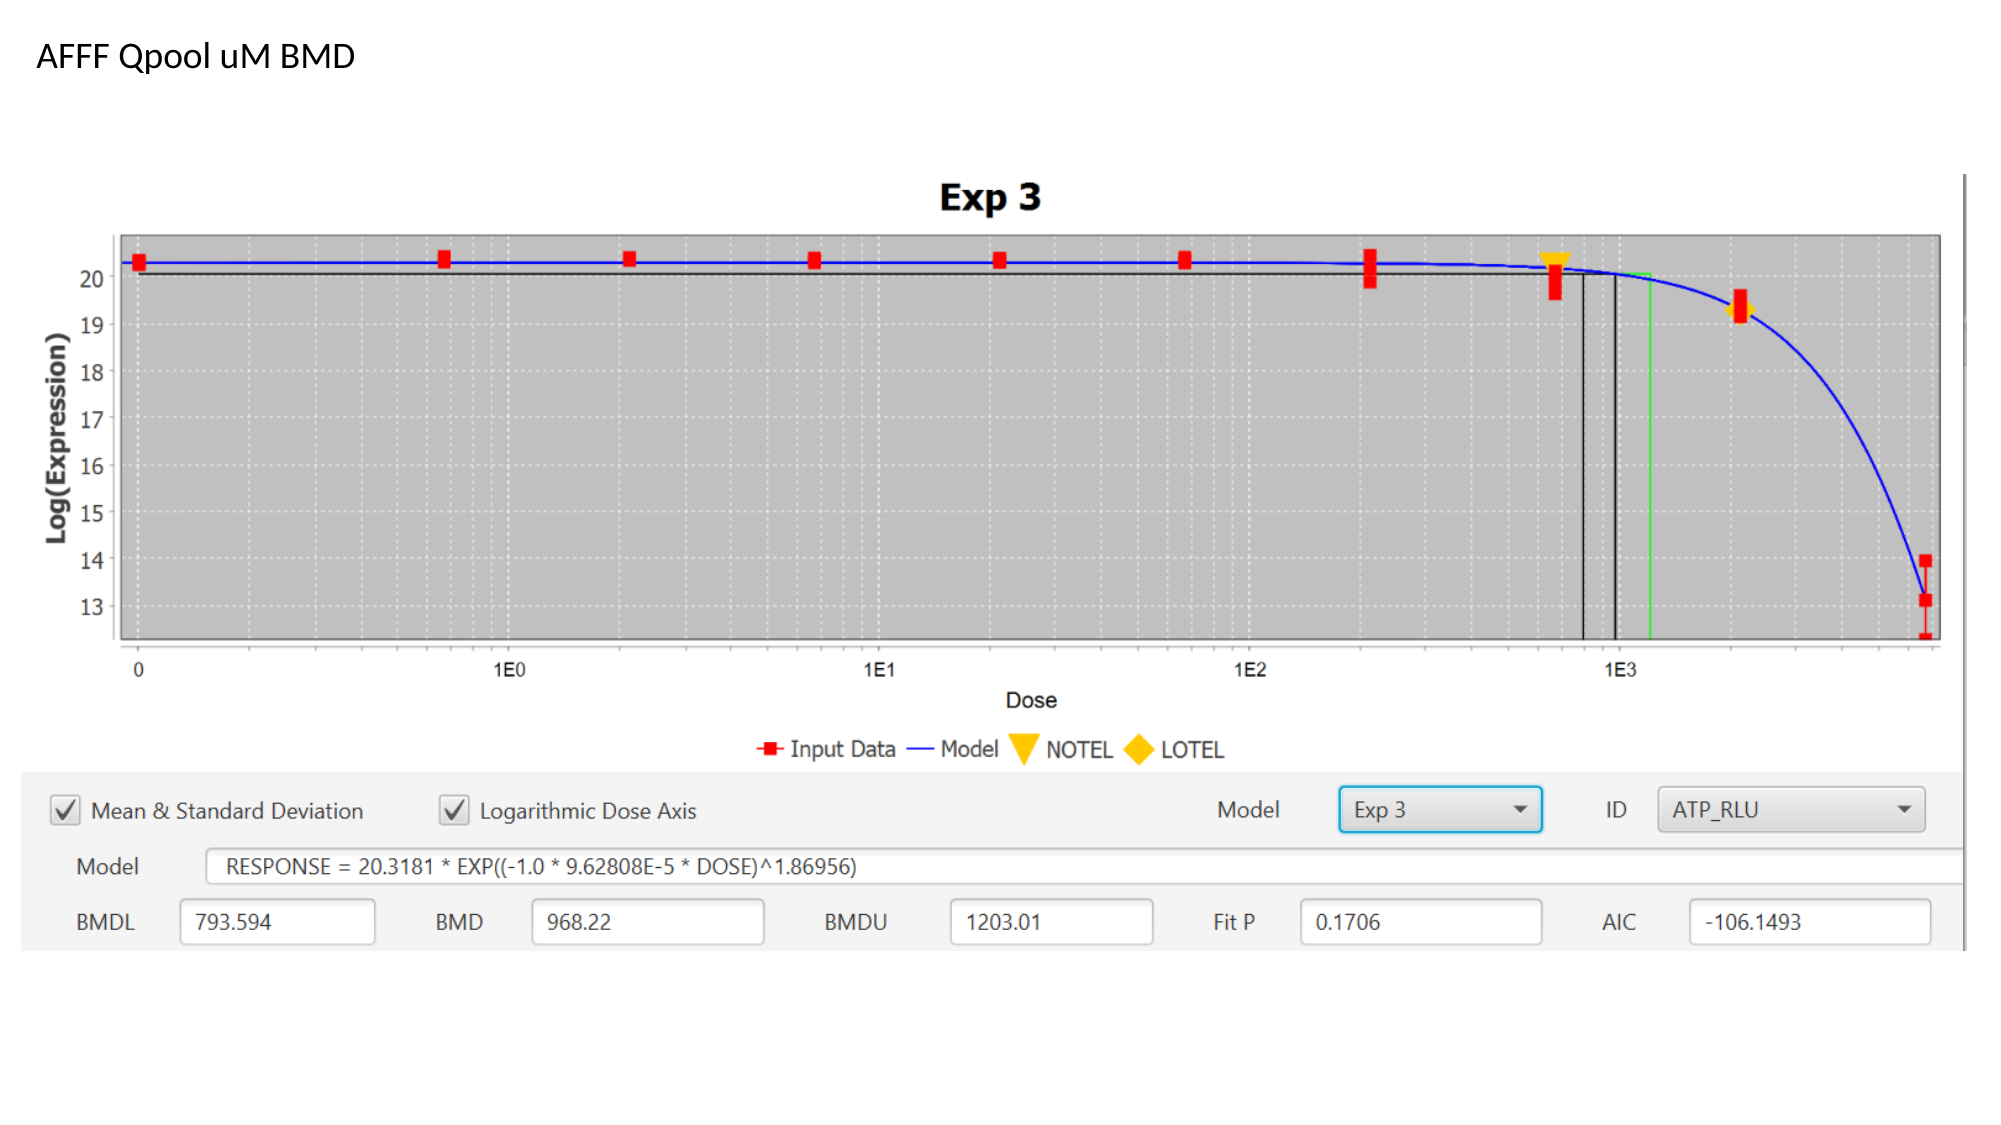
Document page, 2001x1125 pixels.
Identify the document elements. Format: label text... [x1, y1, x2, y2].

picture [21, 174, 1967, 951]
text_box AFFF Qpool uM BMD [21, 23, 1444, 83]
